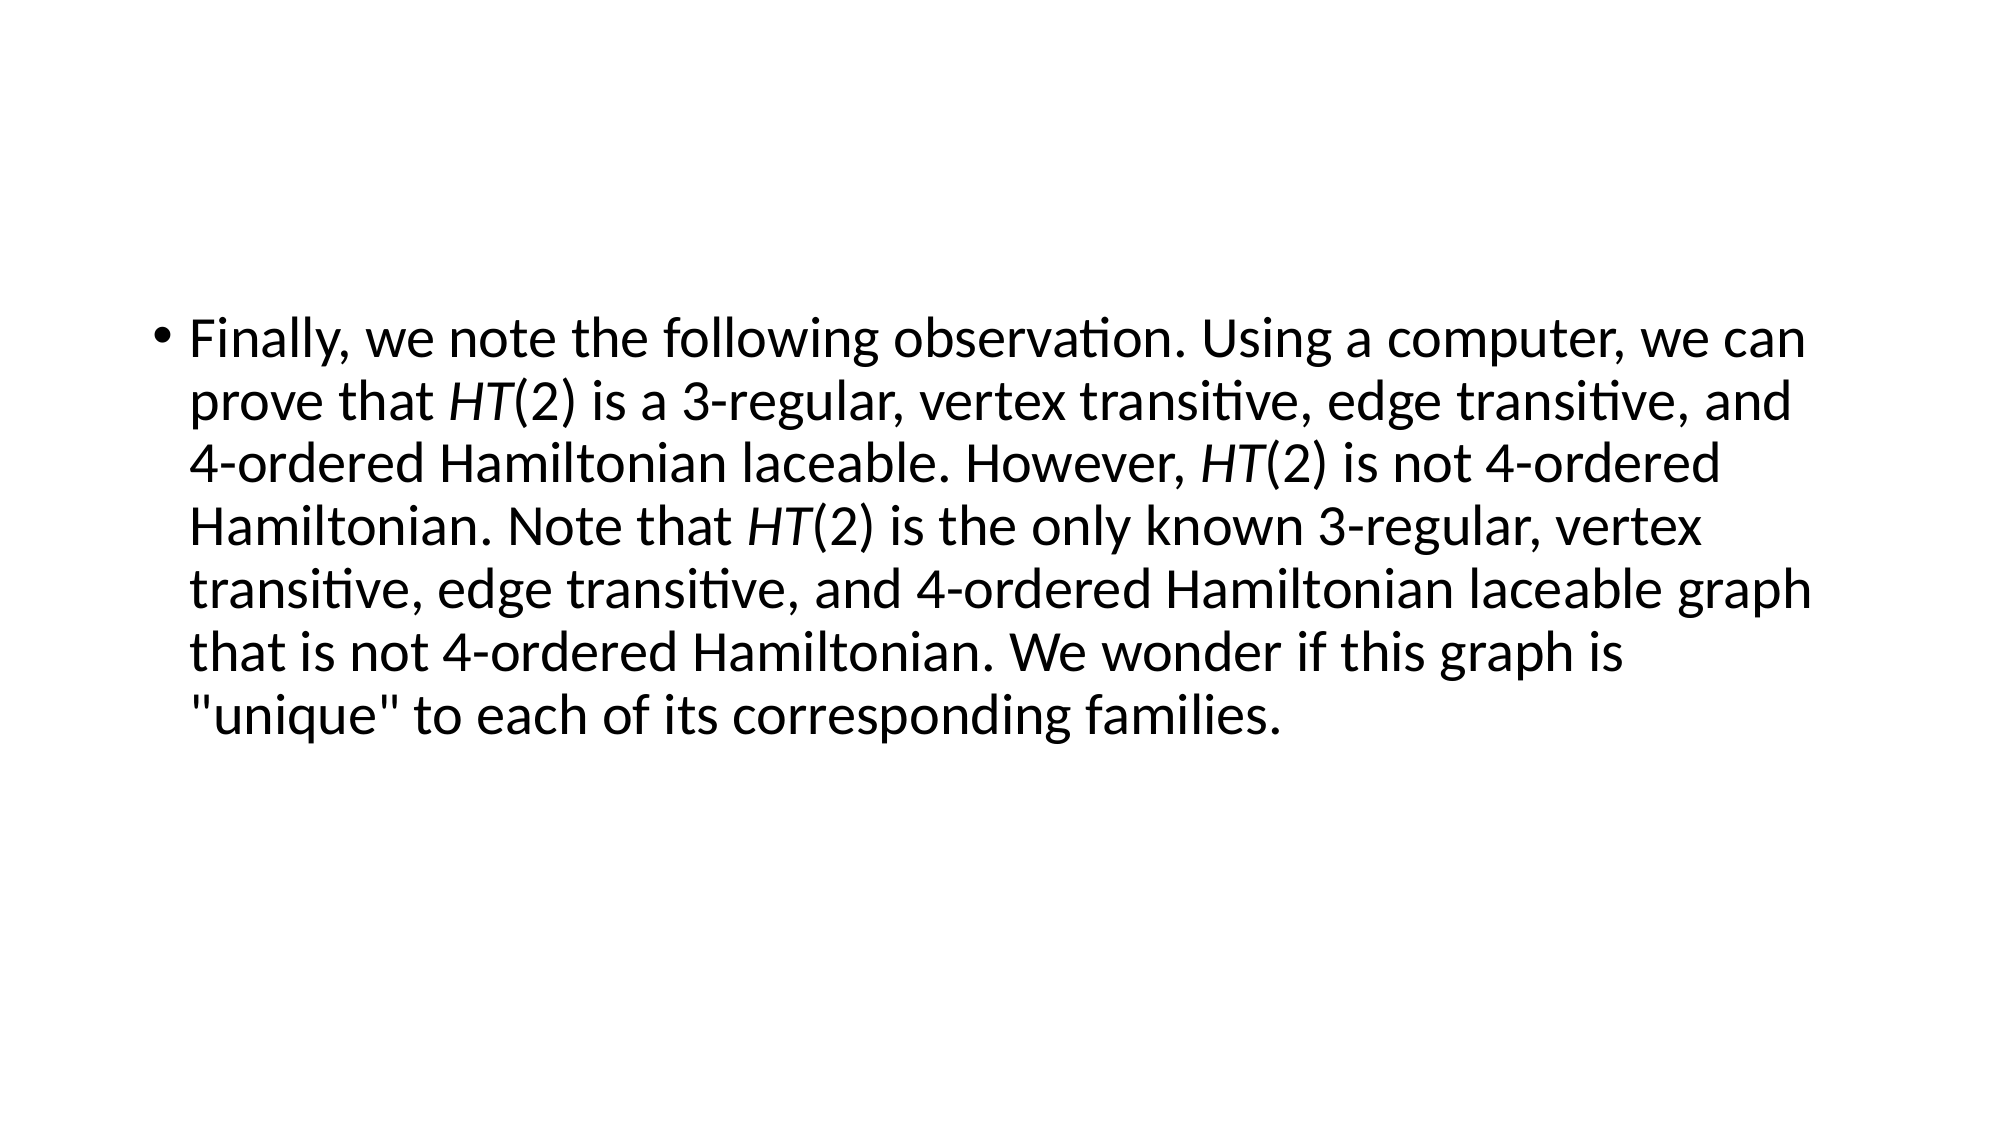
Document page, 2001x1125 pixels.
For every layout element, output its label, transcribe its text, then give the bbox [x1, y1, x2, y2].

list Finally, we note the following observation. Using a computer, we can prove that HT(2) is a 3-regular, vertex transitive, edge transitive, and 4-ordered Hamiltonian laceable. However, HT(2) is not 4-ordered Hamiltonian. Note that HT(2) is the only known 3-regular, vertex transitive, edge transitive, and 4-ordered Hamiltonian laceable graph that is not 4-ordered Hamiltonian. We wonder if this graph is "unique" to each of its corresponding families. [137, 299, 1863, 1014]
